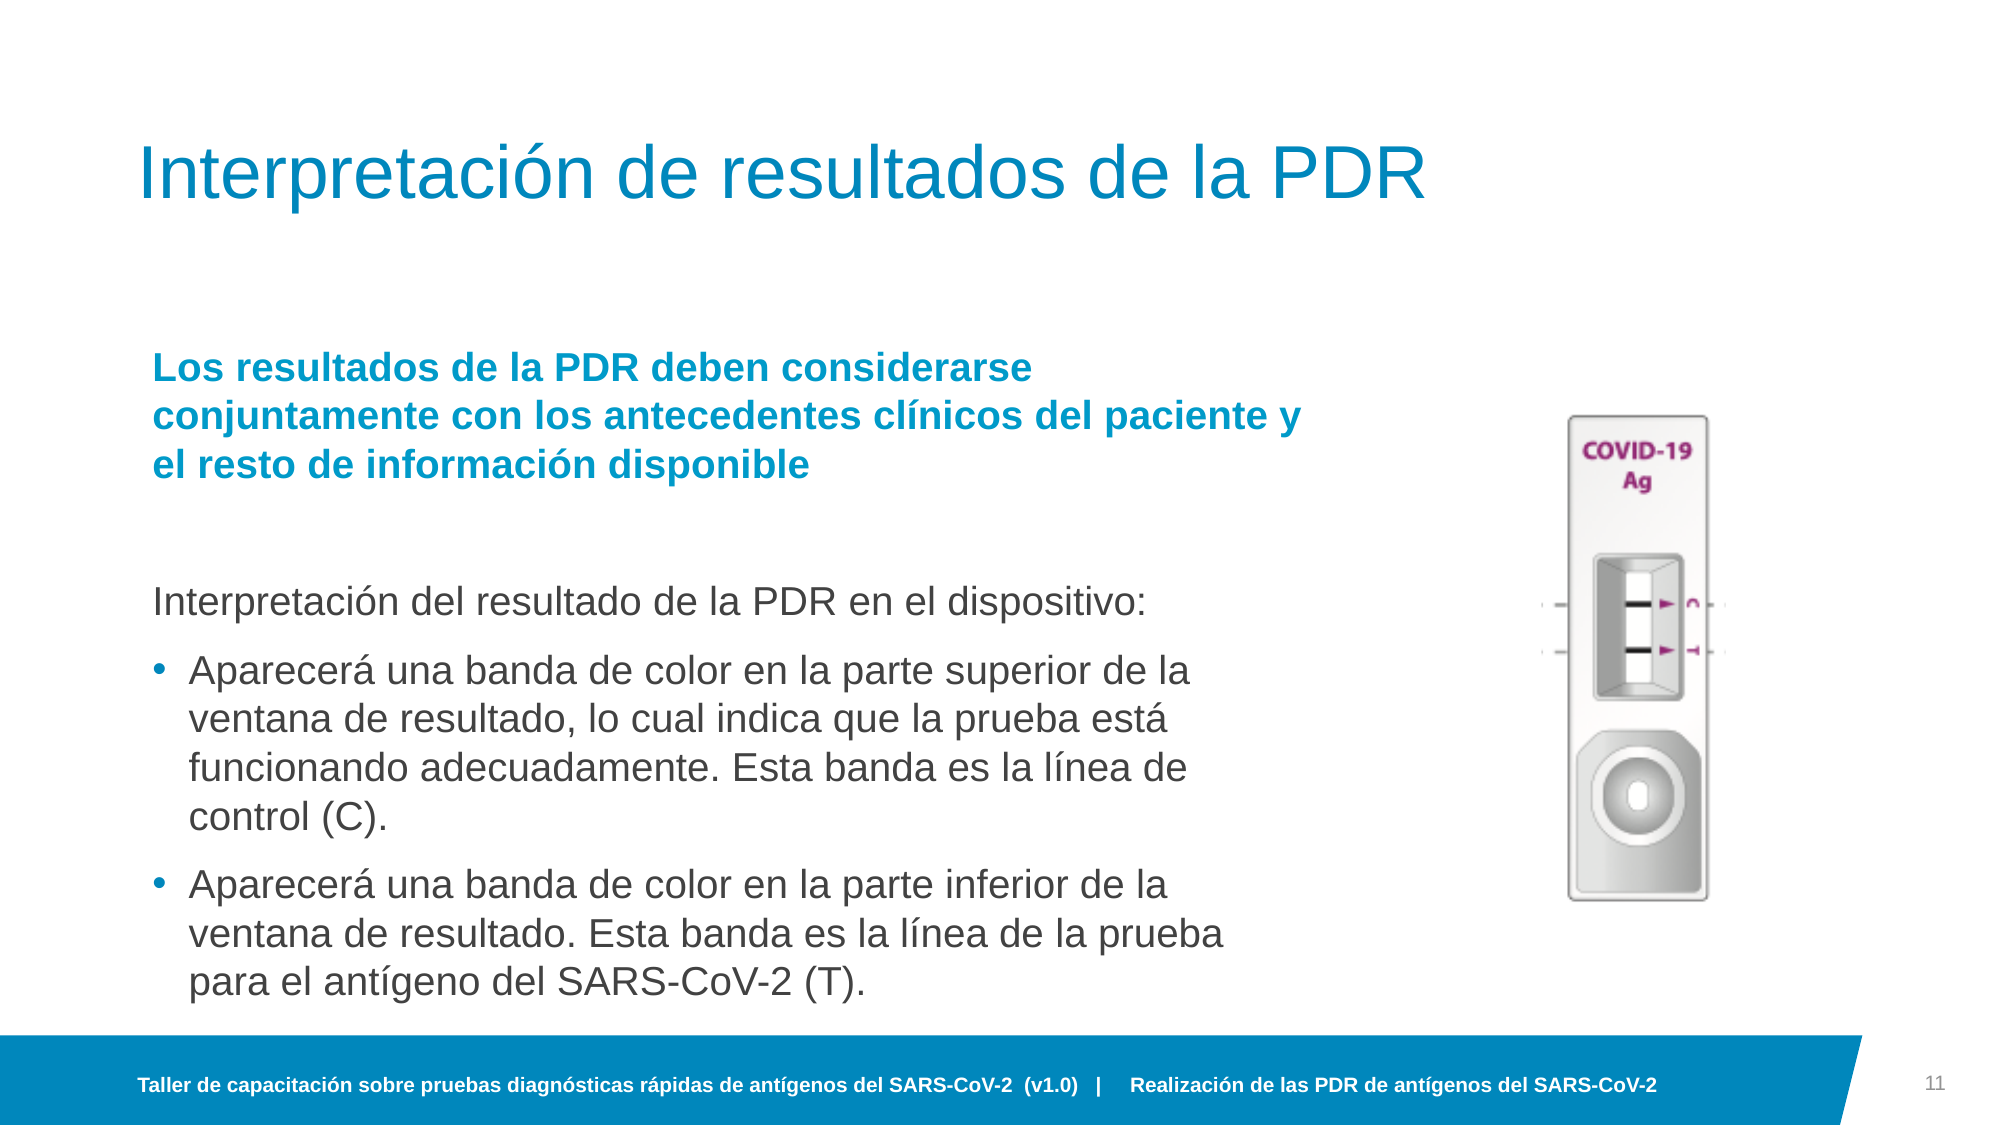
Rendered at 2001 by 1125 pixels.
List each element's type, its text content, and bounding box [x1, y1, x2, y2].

slide_number 11 [1862, 1035, 1947, 1125]
picture [1541, 399, 1726, 925]
footer Taller de capacitación sobre pruebas diagnósticas rápidas de antígenos del SARS-CoV-2 (v1.0) | Realización de las PDR de antígenos del SARS-CoV-2 [137, 1042, 1715, 1125]
list [137, 284, 1863, 1014]
title Interpretación de resultados de la PDR [137, 59, 1863, 215]
text_box Los resultados de la PDR deben considerarse conjuntamente con los antecedentes clínicos del paciente y el resto de información disponible Interpretación del resultado de la PDR en el dispositivo: Aparecerá una banda de color en la parte superior de la ventana de resultado, lo cual indica que la prueba está funcionando adecuadamente. Esta banda es la línea de control (C). Aparecerá una banda de color en la parte inferior de la ventana de resultado. Esta banda es la línea de la prueba para el antígeno del SARS-CoV-2 (T). [137, 333, 1328, 1014]
